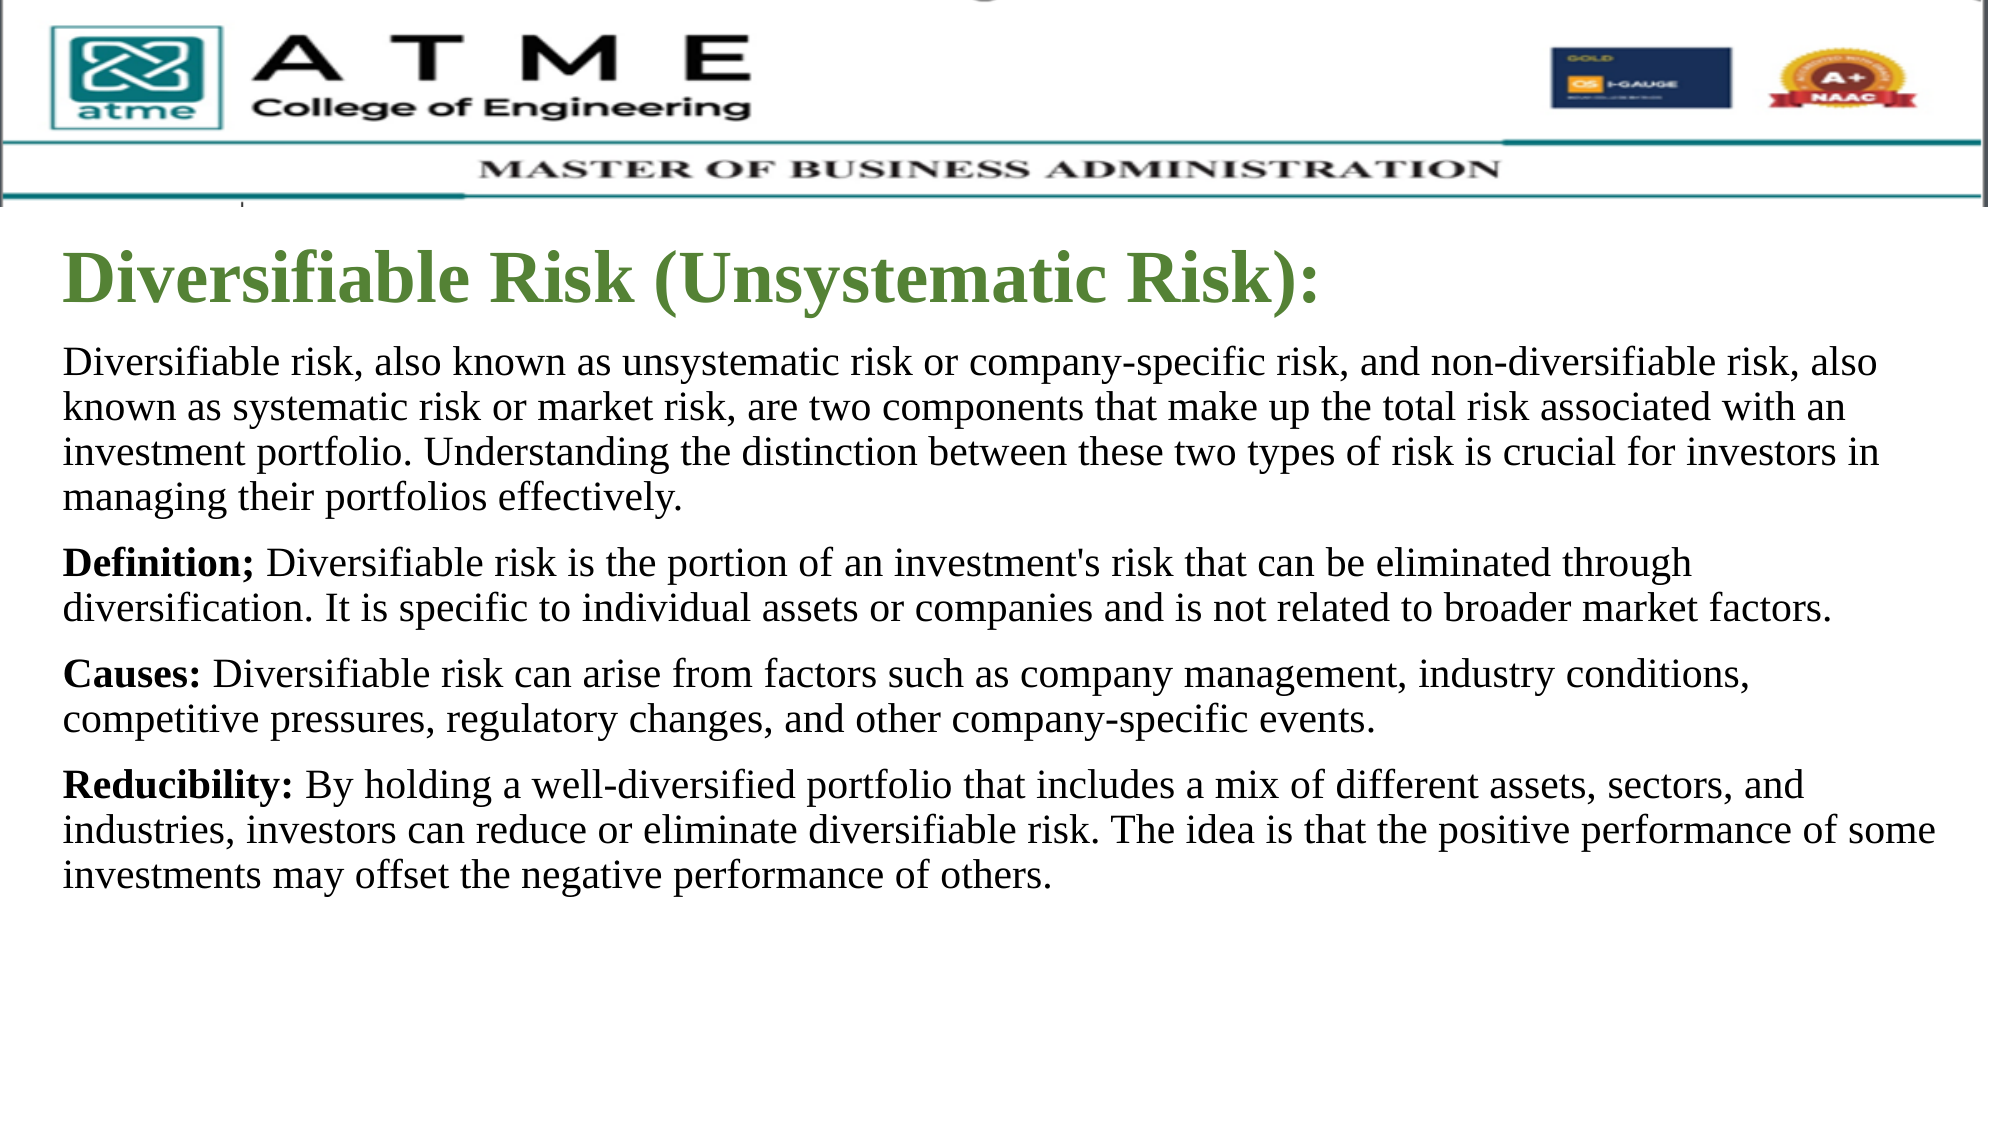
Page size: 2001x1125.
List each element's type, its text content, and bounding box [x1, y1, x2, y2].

list Diversifiable Risk (Unsystematic Risk): Diversifiable risk, also known as unsystematic risk or company-specific risk, and non-diversifiable risk, also known as systematic risk or market risk, are two components that make up the total risk associated with an investment portfolio. Understanding the distinction between these two types of risk is crucial for investors in managing their portfolios effectively. Definition; Diversifiable risk is the portion of an investment's risk that can be eliminated through diversification. It is specific to individual assets or companies and is not related to broader market factors. Causes: Diversifiable risk can arise from factors such as company management, industry conditions, competitive pressures, regulatory changes, and other company-specific events. Reducibility: By holding a well-diversified portfolio that includes a mix of different assets, sectors, and industries, investors can reduce or eliminate diversifiable risk. The idea is that the positive performance of some investments may offset the negative performance of others. [47, 230, 1969, 1014]
picture [0, 0, 1988, 207]
